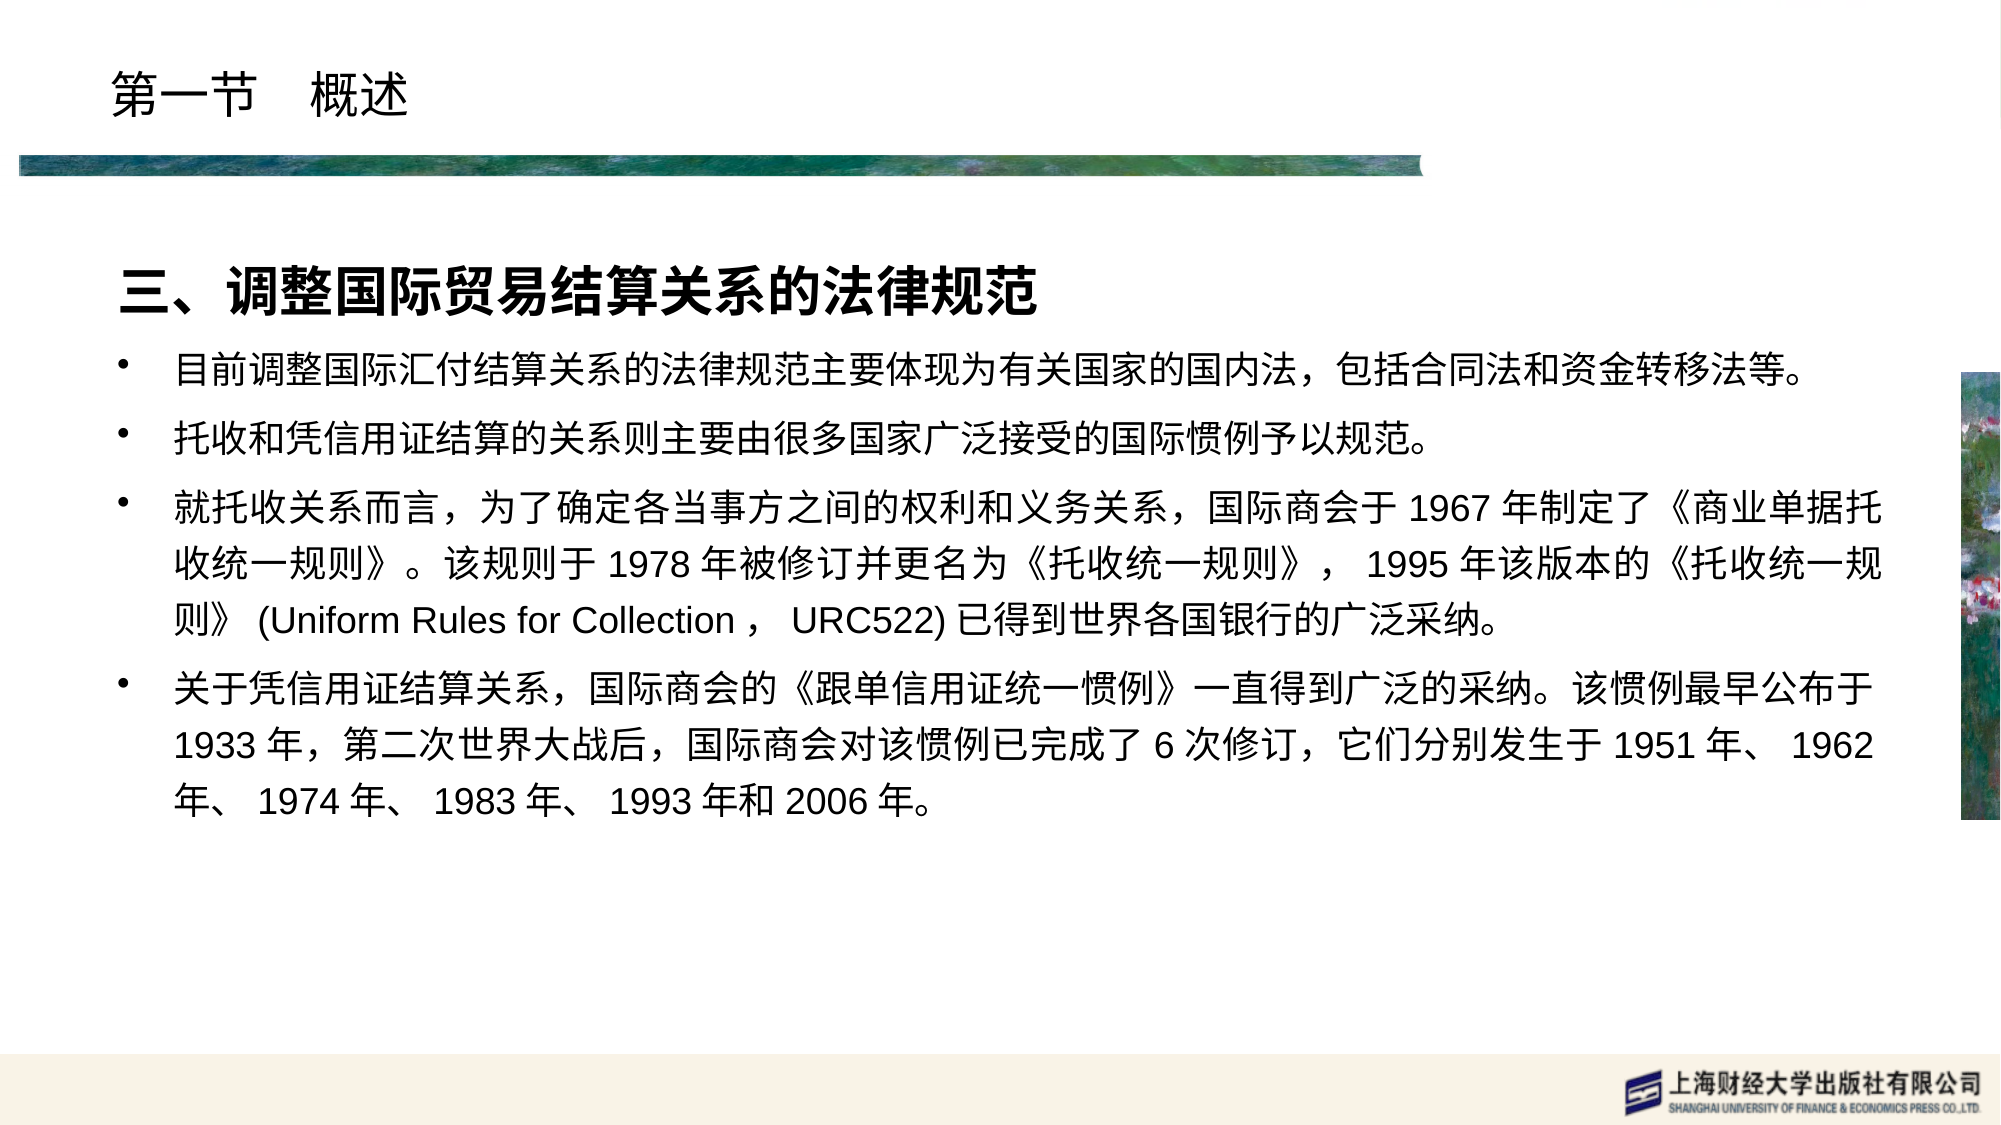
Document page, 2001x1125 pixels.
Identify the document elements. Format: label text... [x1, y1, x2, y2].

picture [0, 0, 2001, 1125]
list 三、调整国际贸易结算关系的法律规范 目前调整国际汇付结算关系的法律规范主要体现为有关国家的国内法，包括合同法和资金转移法等。 托收和凭信用证结算的关系则主要由很多国家广泛接受的国际惯例予以规范。 就托收关系而言，为了确定各当事方之间的权利和义务关系，国际商会于1967年制定了《商业单据托收统一规则》。该规则于1978年被修订并更名为《托收统一规则》，1995年该版本的《托收统一规则》(Uniform Rules for Collection，URC522)已得到世界各国银行的广泛采纳。 关于凭信用证结算关系，国际商会的《跟单信用证统一惯例》一直得到广泛的采纳。该惯例最早公布于1933年，第二次世界大战后，国际商会对该惯例已完成了6次修订，它们分别发生于1951年、1962年、1974年、1983年、1993年和2006年。 [102, 233, 1898, 1032]
title 第一节 概述 [94, 42, 1451, 146]
